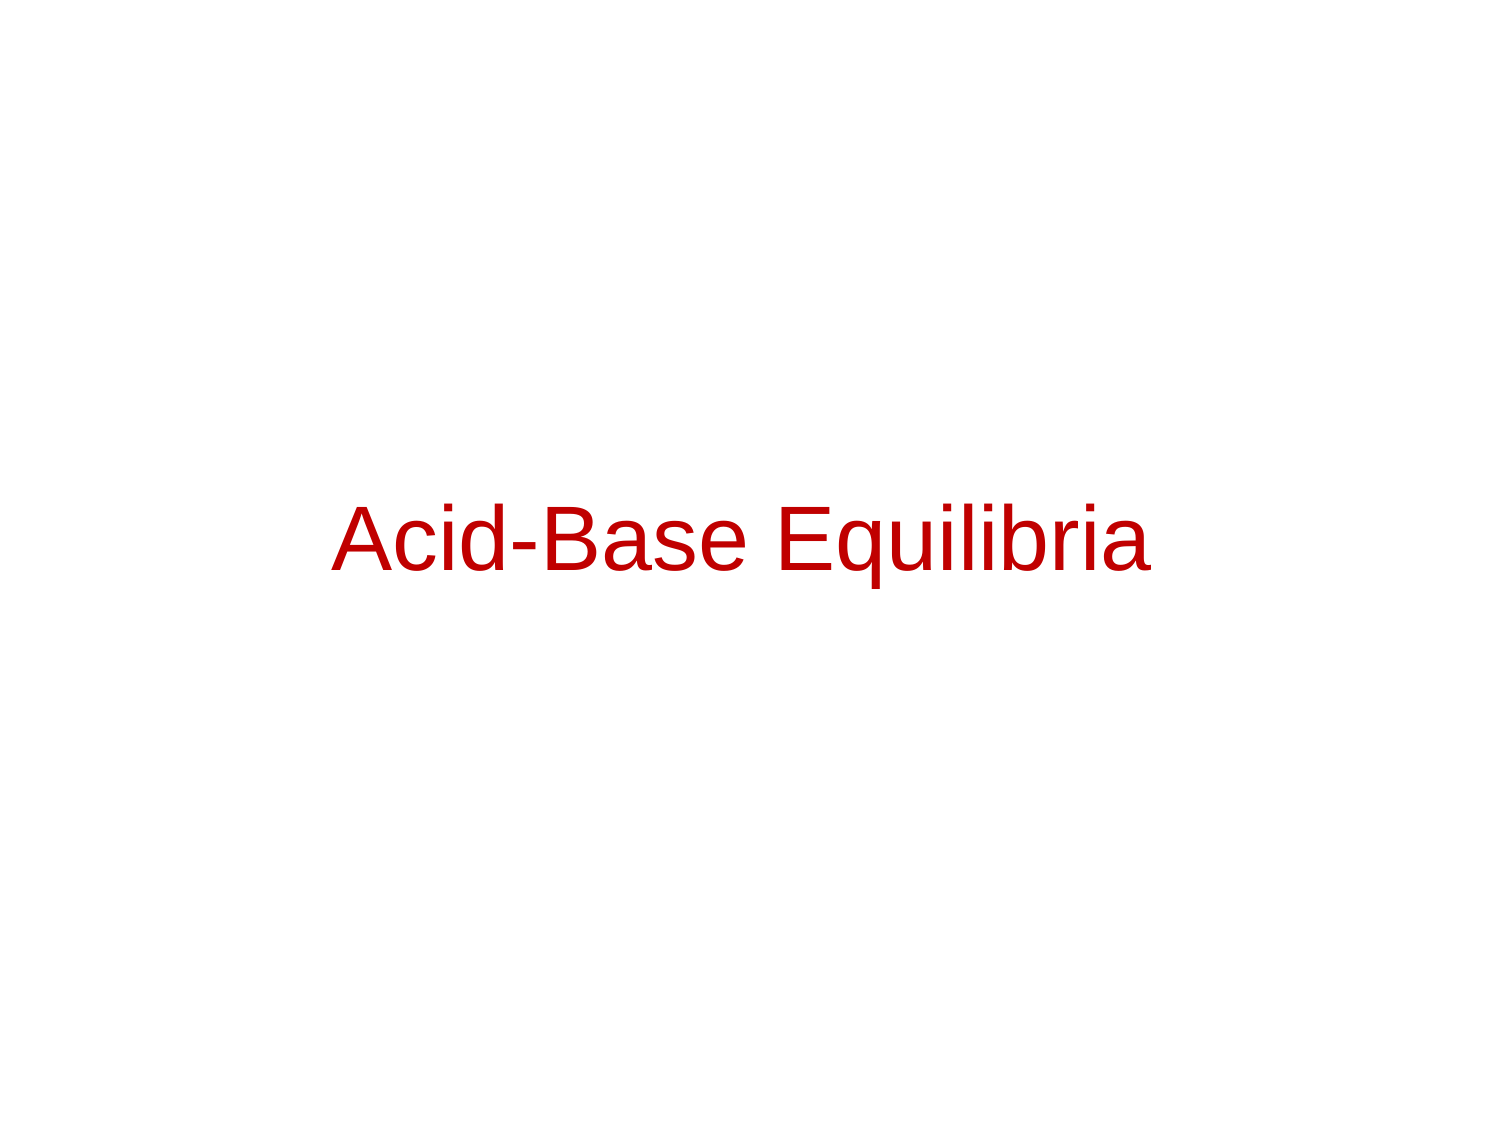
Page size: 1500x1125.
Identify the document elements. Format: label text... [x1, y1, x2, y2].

text_box Acid-Base Equilibria [316, 471, 1169, 597]
